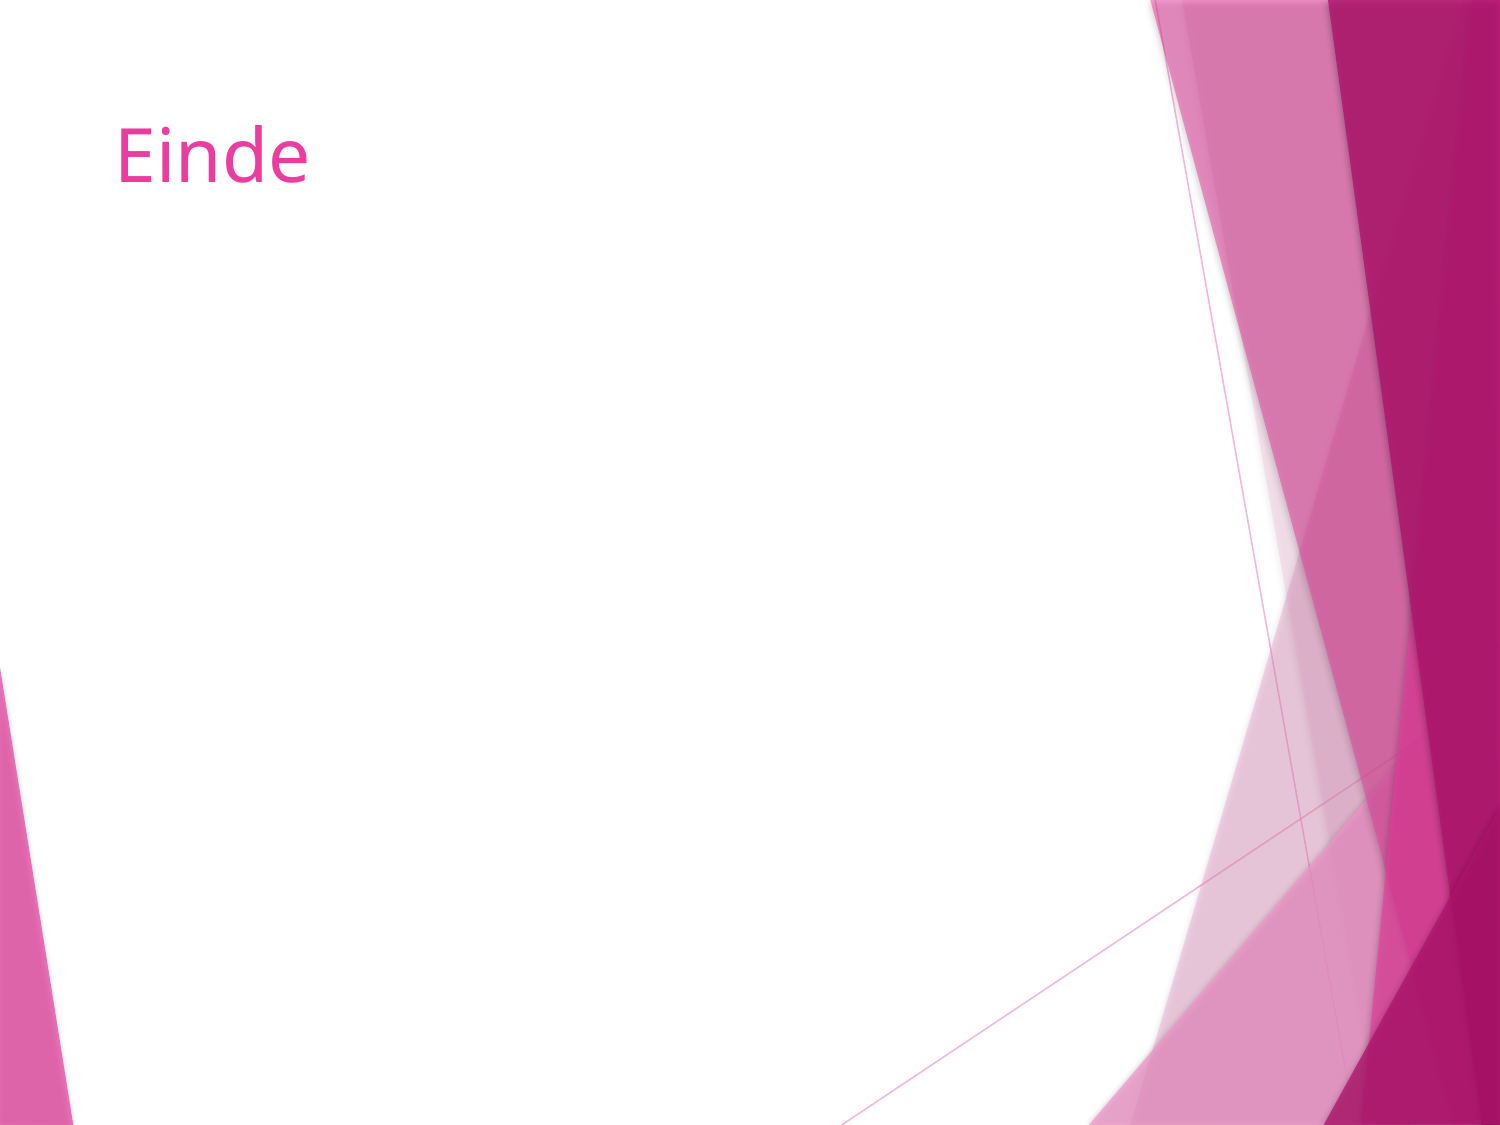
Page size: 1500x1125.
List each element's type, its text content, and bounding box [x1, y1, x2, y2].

title Einde [99, 99, 1142, 317]
